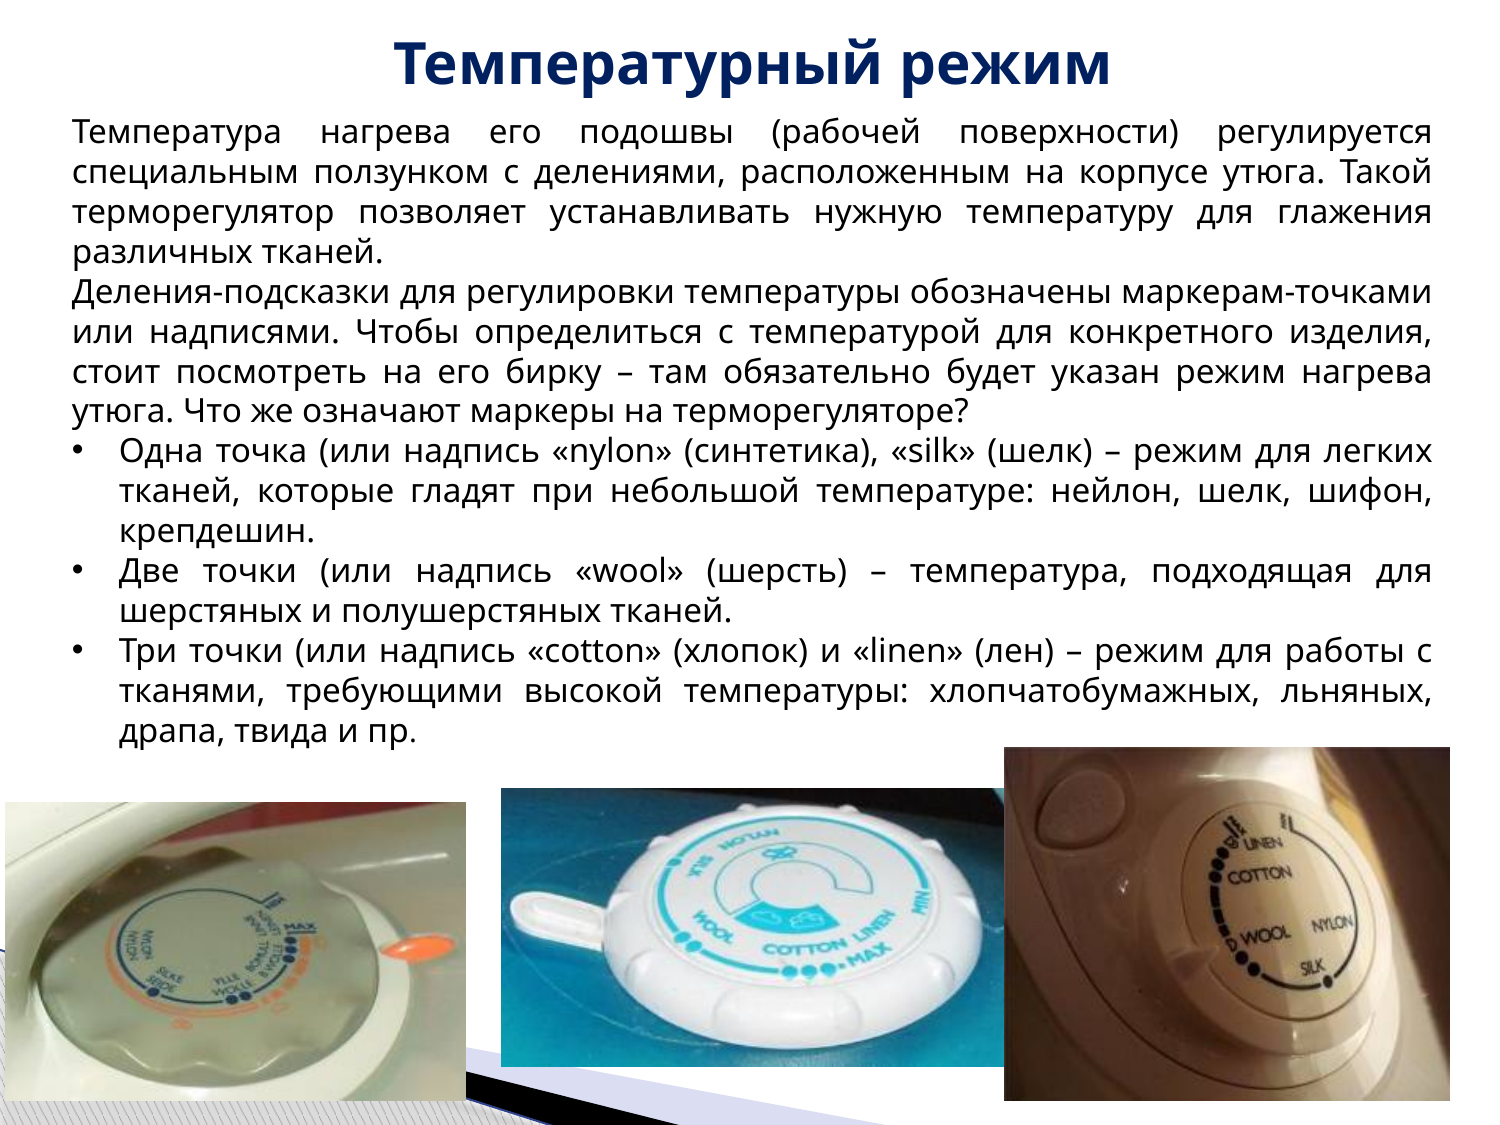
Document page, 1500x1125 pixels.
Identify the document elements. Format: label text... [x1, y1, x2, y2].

picture [501, 746, 1450, 1101]
text_box Температура нагрева его подошвы (рабочей поверхности) регулируется специальным ползунком с делениями, расположенным на корпусе утюга. Такой терморегулятор позволяет устанавливать нужную температуру для глажения различных тканей. Деления-подсказки для регулировки температуры обозначены маркерам-точками или надписями. Чтобы определиться с температурой для конкретного изделия, стоит посмотреть на его бирку – там обязательно будет указан режим нагрева утюга. Что же означают маркеры на терморегуляторе? Одна точка (или надпись «nylon» (синтетика), «silk» (шелк) – режим для легких тканей, которые гладят при небольшой температуре: нейлон, шелк, шифон, крепдешин. Две точки (или надпись «wool» (шерсть) – температура, подходящая для шерстяных и полушерстяных тканей. Три точки (или надпись «cotton» (хлопок) и «linen» (лен) – режим для работы с тканями, требующими высокой температуры: хлопчатобумажных, льняных, драпа, твида и пр. [57, 102, 1450, 757]
picture [5, 801, 466, 1101]
text_box Температурный режим [379, 19, 1128, 104]
